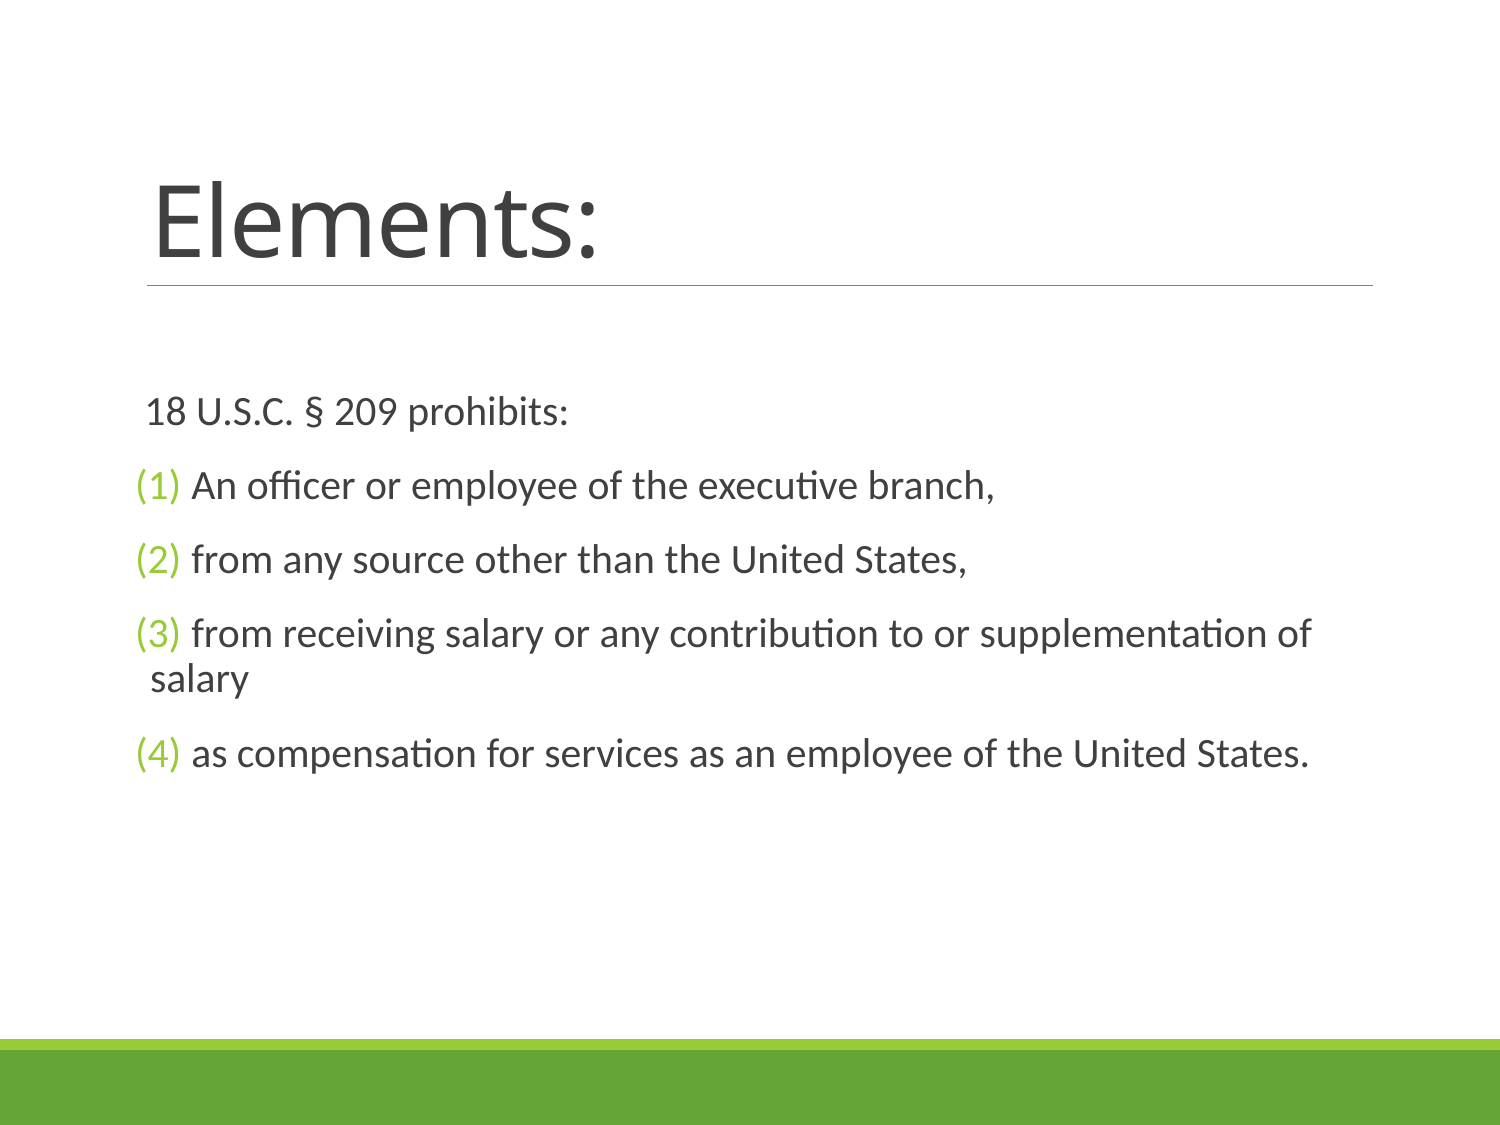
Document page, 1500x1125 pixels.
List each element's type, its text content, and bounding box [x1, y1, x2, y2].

list 18 U.S.C. § 209 prohibits: An officer or employee of the executive branch, from any source other than the United States, from receiving salary or any contribution to or supplementation of salary as compensation for services as an employee of the United States. [135, 302, 1373, 963]
title Elements: [135, 47, 1373, 285]
